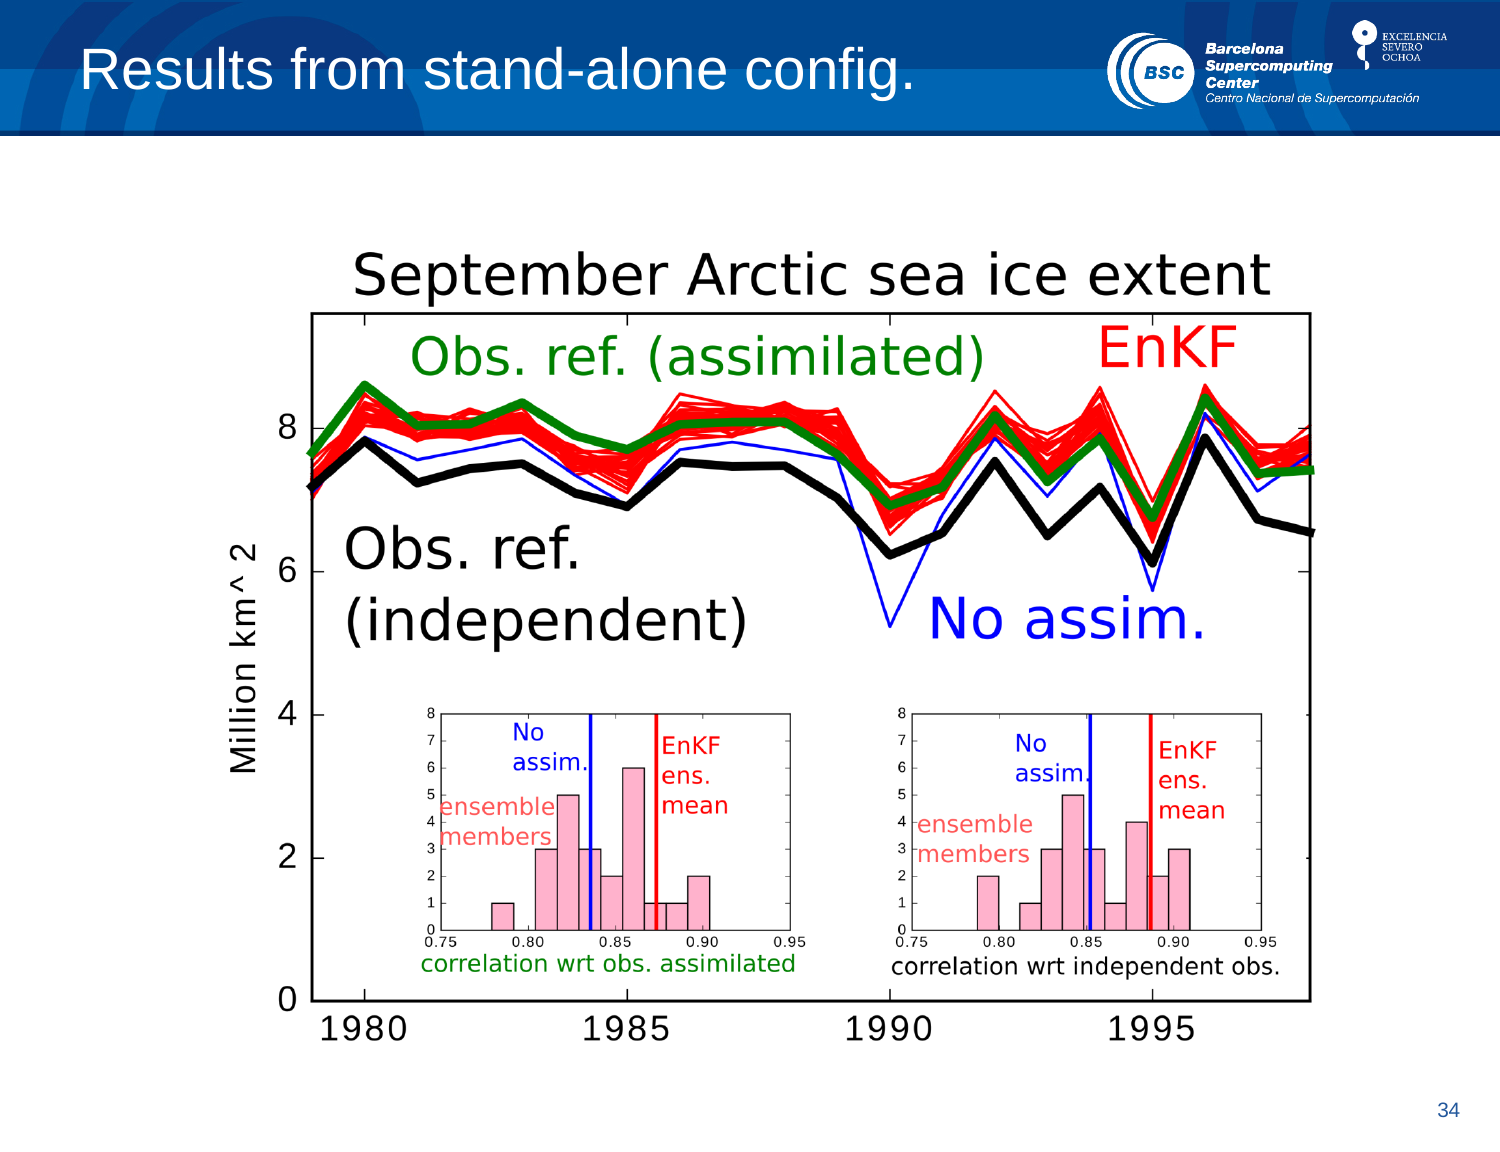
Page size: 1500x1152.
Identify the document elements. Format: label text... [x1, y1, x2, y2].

picture [206, 245, 1329, 1069]
title Results from stand-alone config. [65, 23, 1081, 138]
picture [0, 0, 1500, 136]
